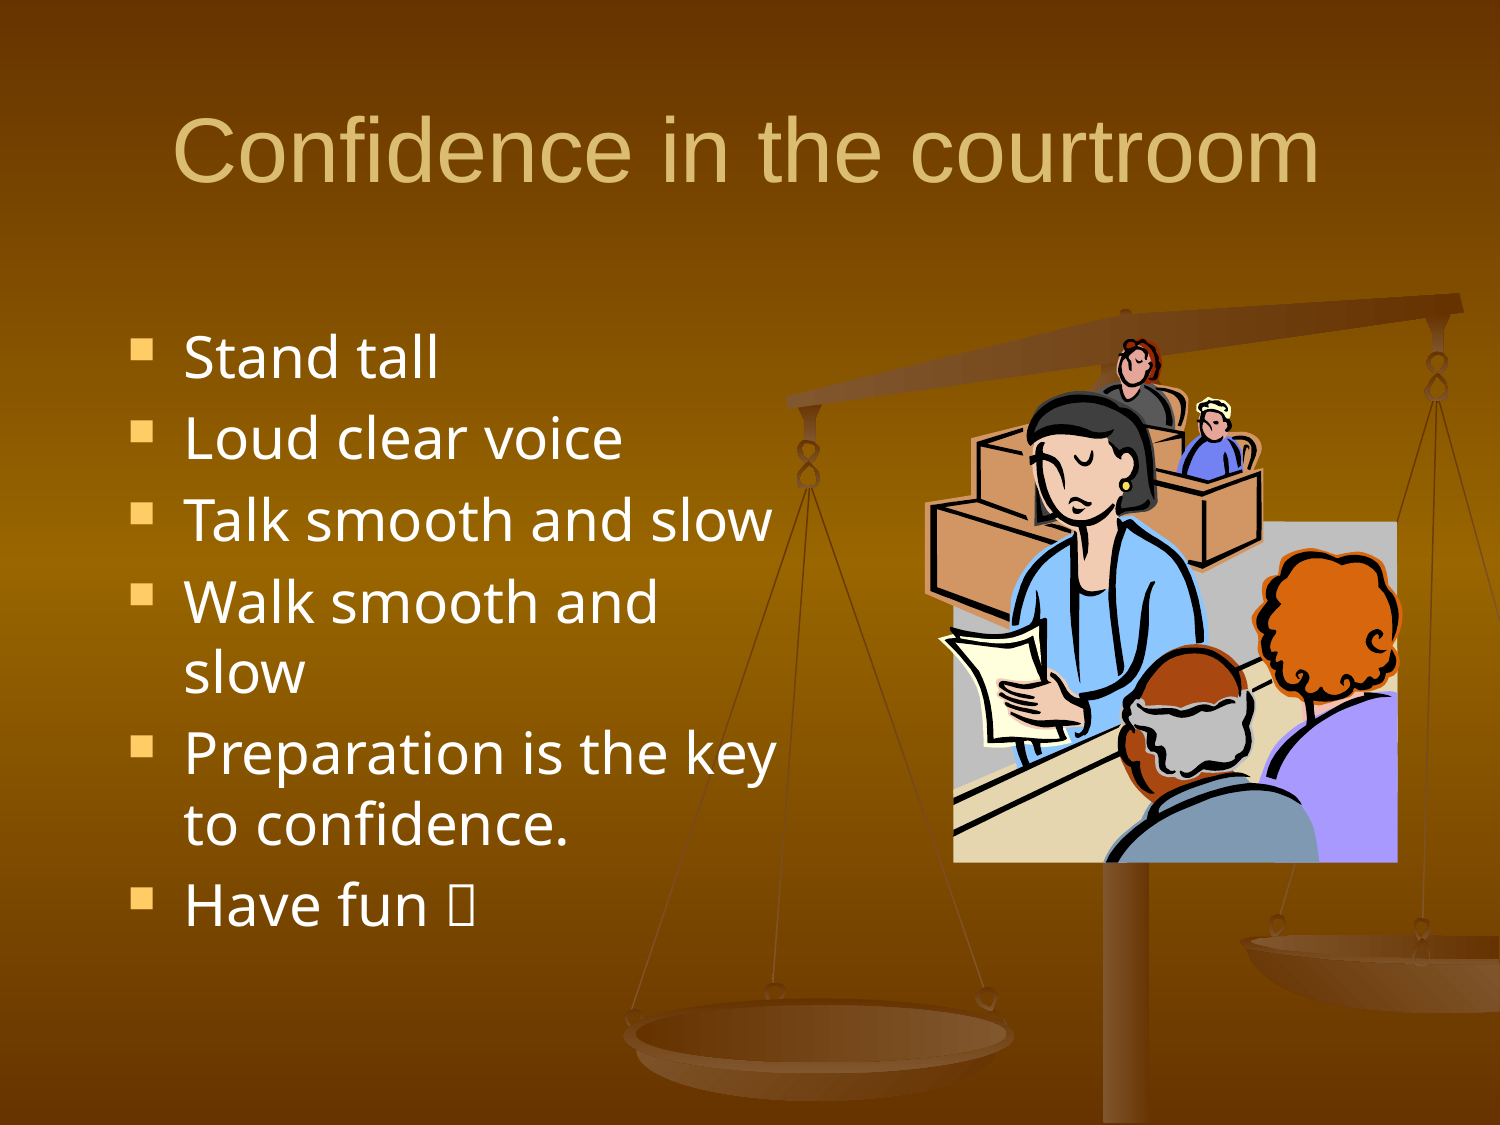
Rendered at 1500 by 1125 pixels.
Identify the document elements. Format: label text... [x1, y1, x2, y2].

list Stand tall Loud clear voice Talk smooth and slow Walk smooth and slow Preparation is the key to confidence. Have fun  [112, 312, 801, 888]
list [924, 337, 1404, 863]
title Confidence in the courtroom [49, 37, 1446, 256]
